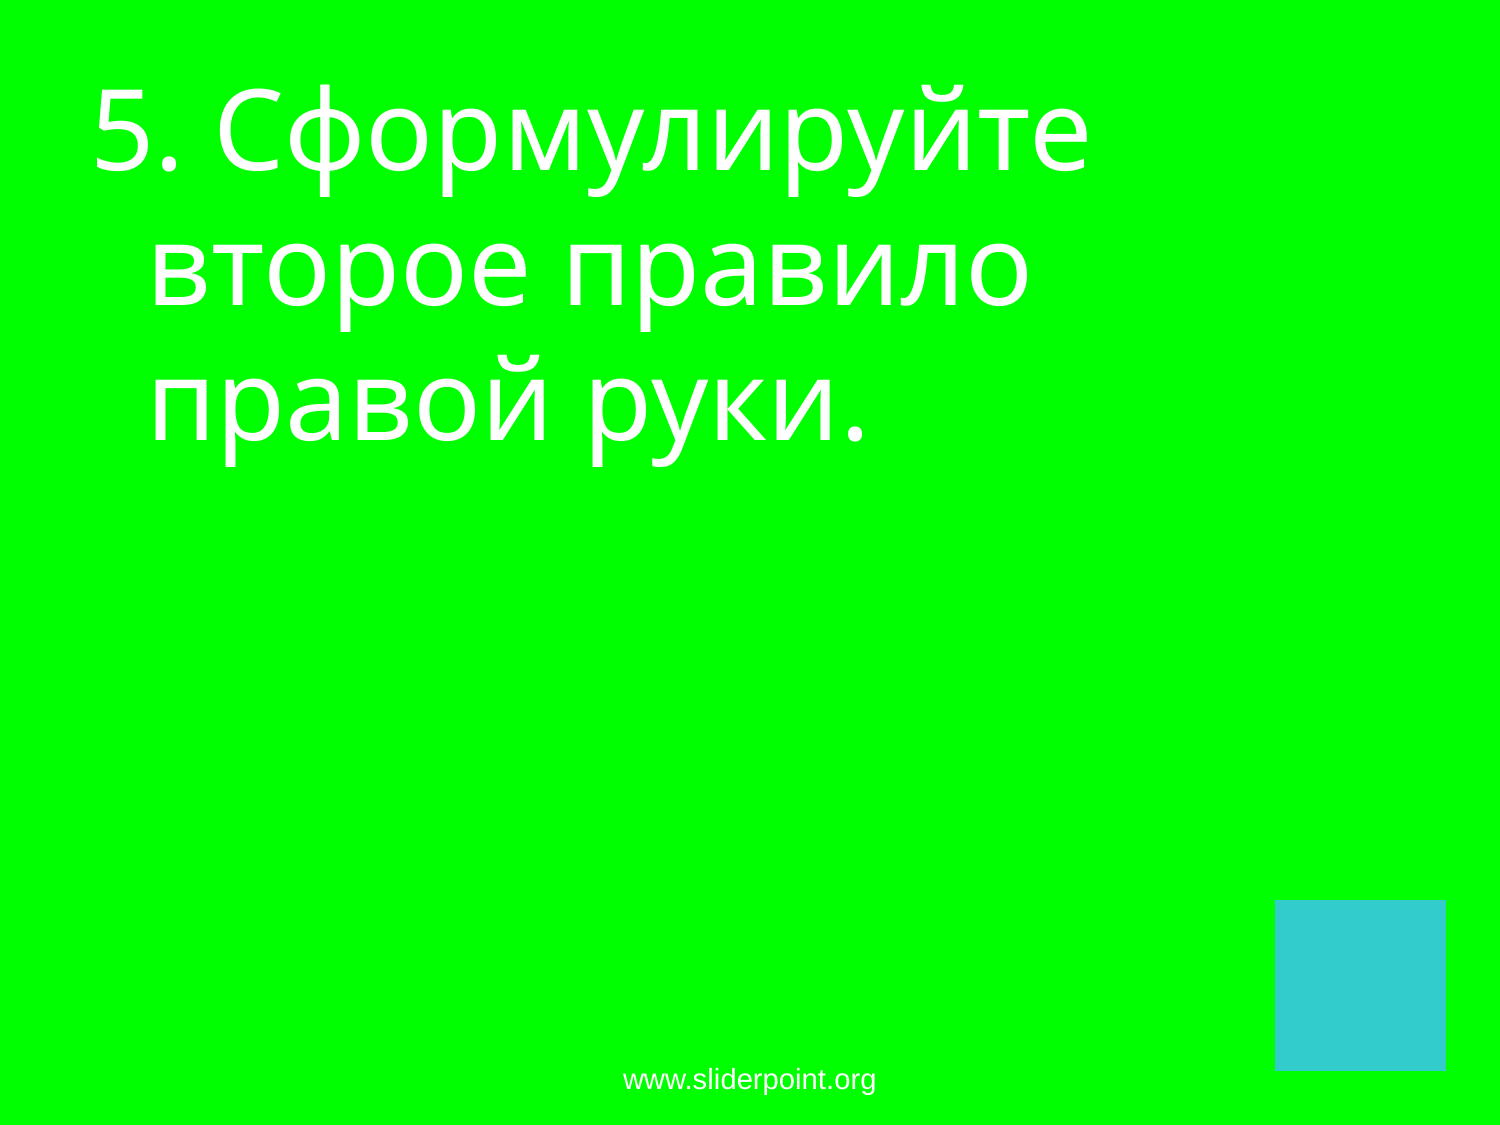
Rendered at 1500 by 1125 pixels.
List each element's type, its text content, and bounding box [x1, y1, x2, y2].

footer www.sliderpoint.org [512, 1024, 988, 1103]
text_box [1275, 900, 1447, 1072]
list 5. Сформулируйте второе правило правой руки. [74, 49, 1426, 988]
